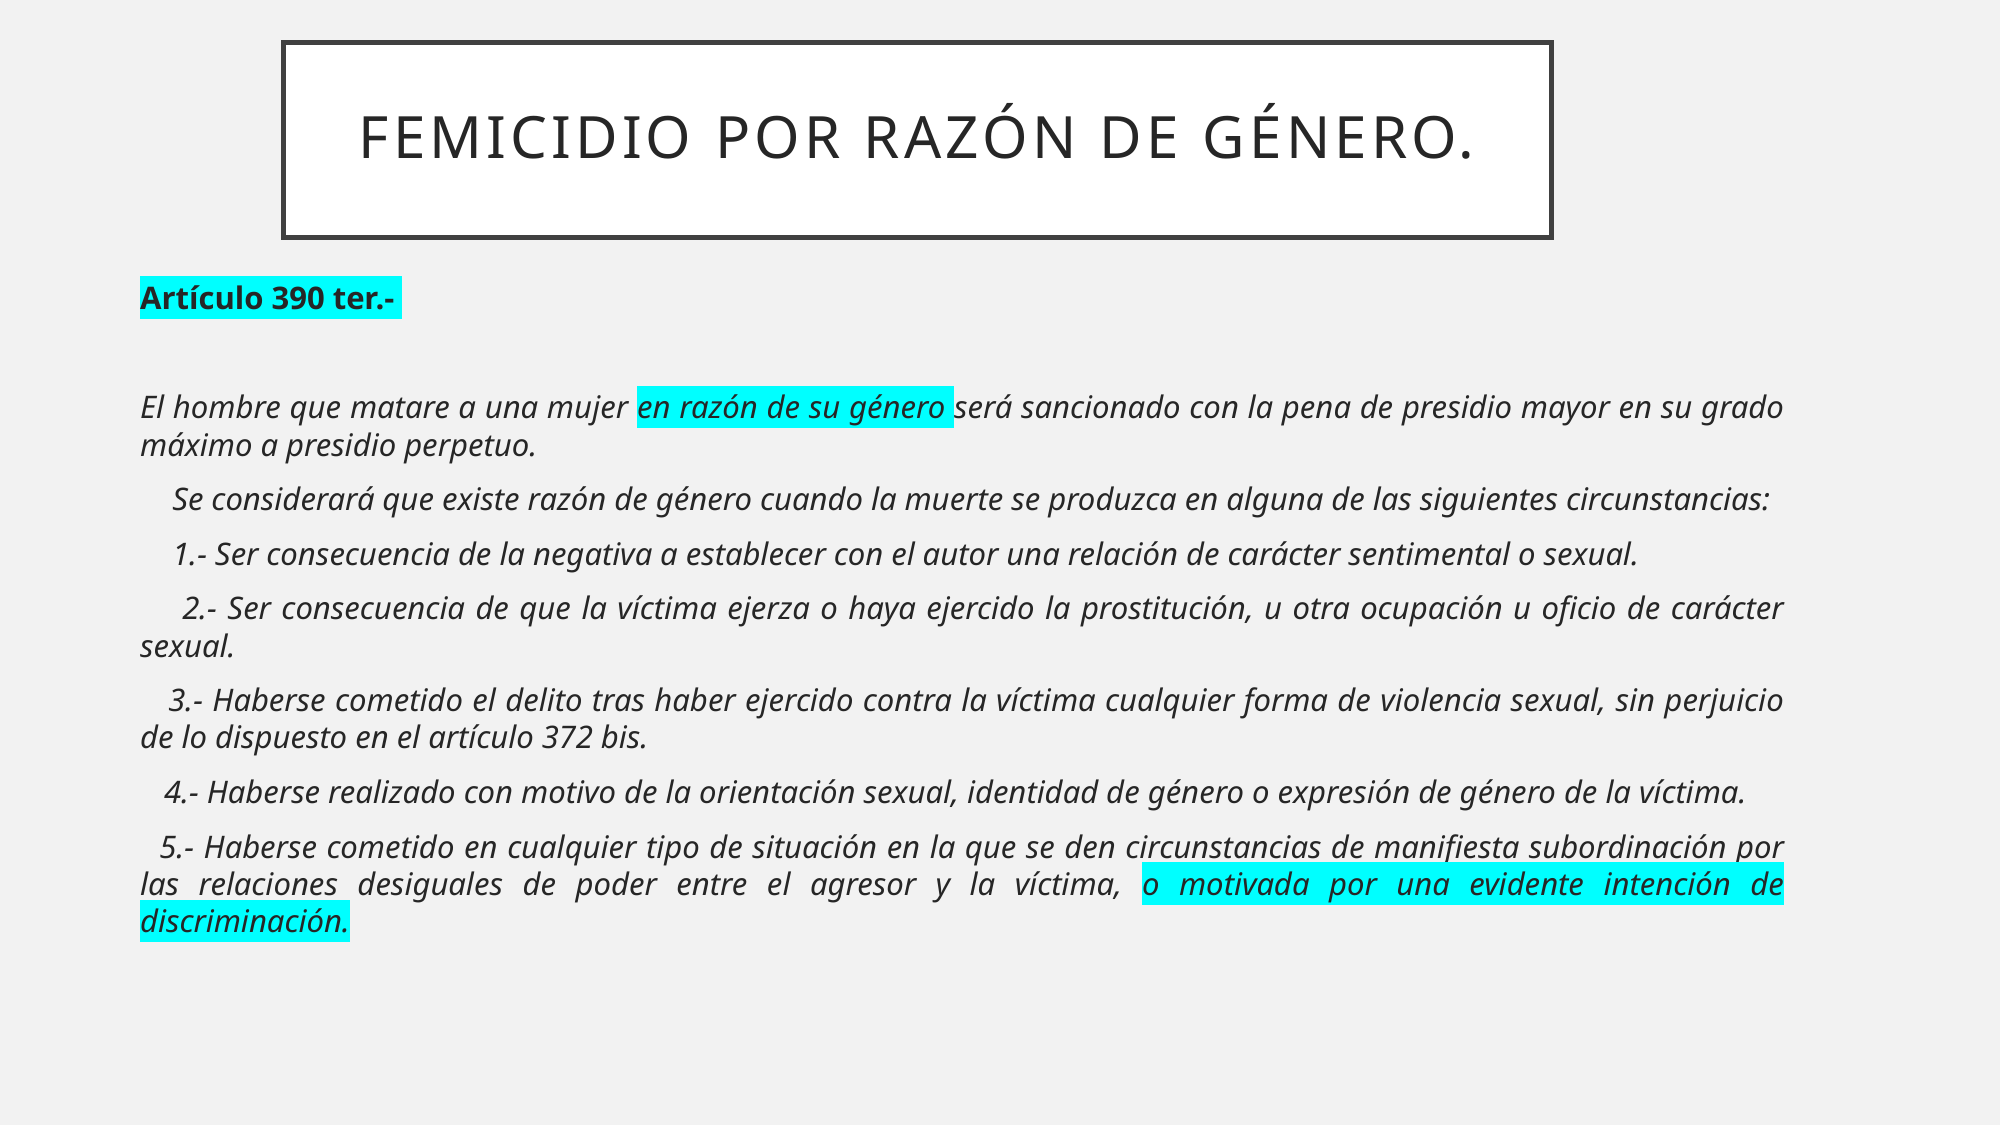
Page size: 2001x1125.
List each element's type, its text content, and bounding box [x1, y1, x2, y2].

title Femicidio por razón de género. [281, 40, 1554, 240]
list Artículo 390 ter.- El hombre que matare a una mujer en razón de su género será sancionado con la pena de presidio mayor en su grado máximo a presidio perpetuo. Se considerará que existe razón de género cuando la muerte se produzca en alguna de las siguientes circunstancias: 1.- Ser consecuencia de la negativa a establecer con el autor una relación de carácter sentimental o sexual. 2.- Ser consecuencia de que la víctima ejerza o haya ejercido la prostitución, u otra ocupación u oficio de carácter sexual. 3.- Haberse cometido el delito tras haber ejercido contra la víctima cualquier forma de violencia sexual, sin perjuicio de lo dispuesto en el artículo 372 bis. 4.- Haberse realizado con motivo de la orientación sexual, identidad de género o expresión de género de la víctima. 5.- Haberse cometido en cualquier tipo de situación en la que se den circunstancias de manifiesta subordinación por las relaciones desiguales de poder entre el agresor y la víctima, o motivada por una evidente intención de discriminación. [125, 271, 1799, 999]
